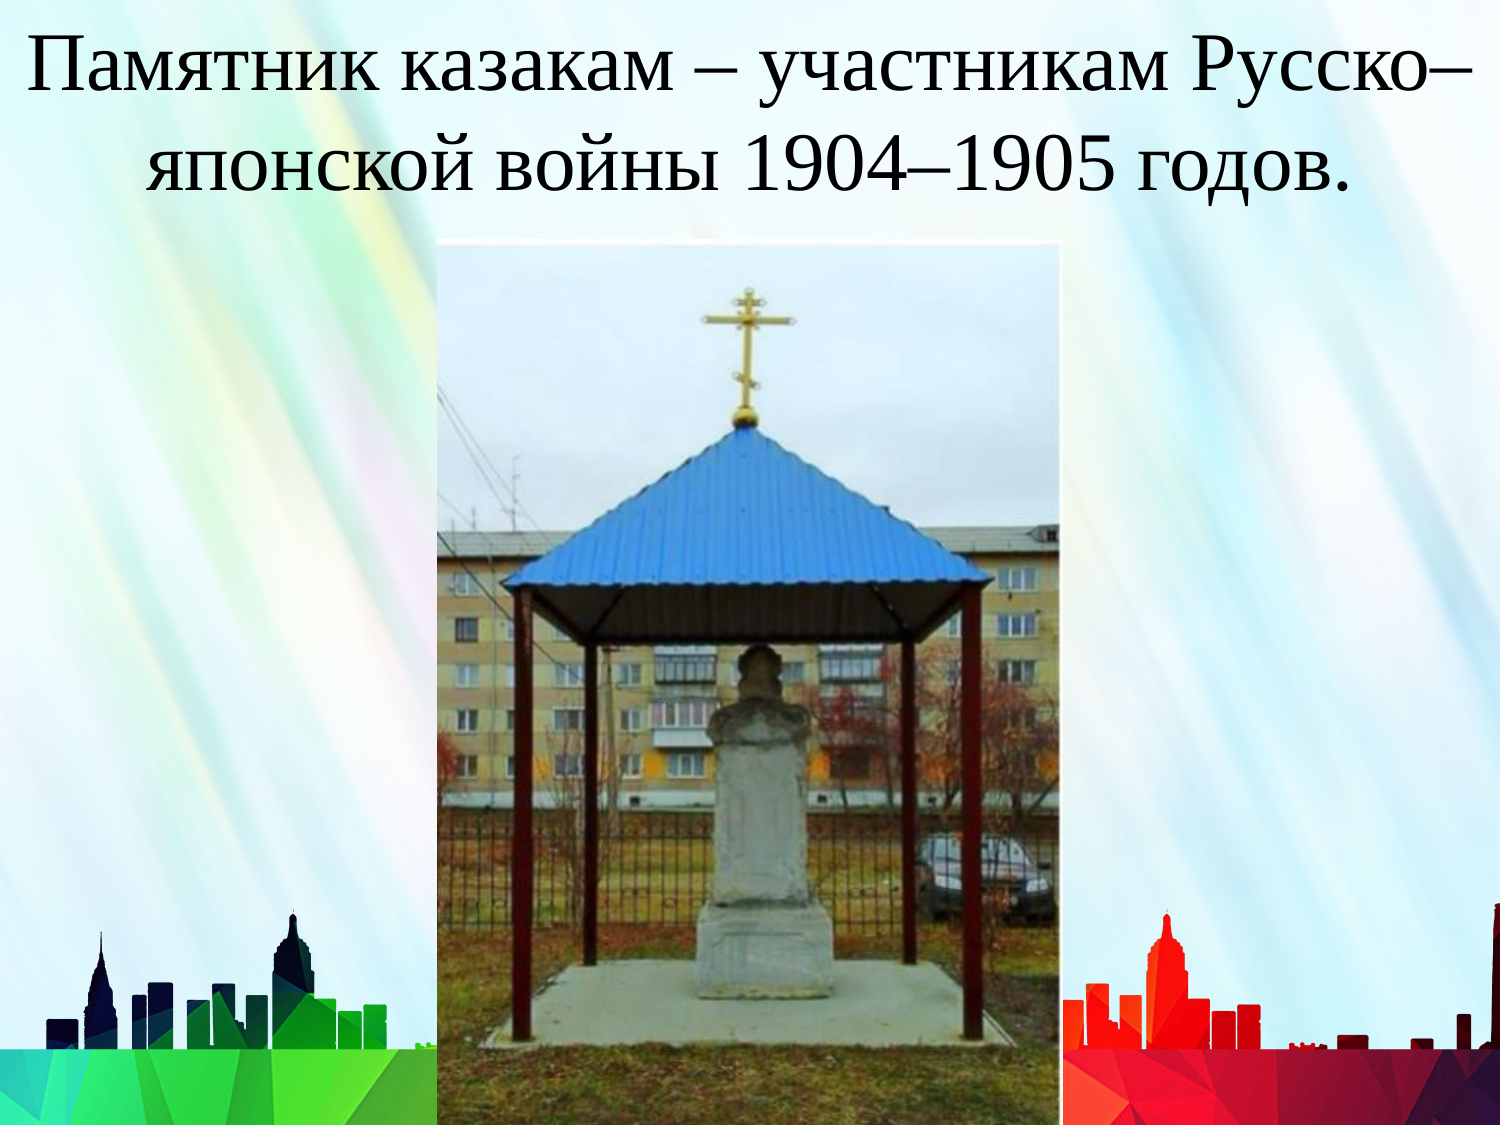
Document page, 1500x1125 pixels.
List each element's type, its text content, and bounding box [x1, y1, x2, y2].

picture [0, 215, 1500, 1125]
text_box Памятник казакам – участникам Русско–японской войны 1904–1905 годов. [0, 0, 1500, 215]
